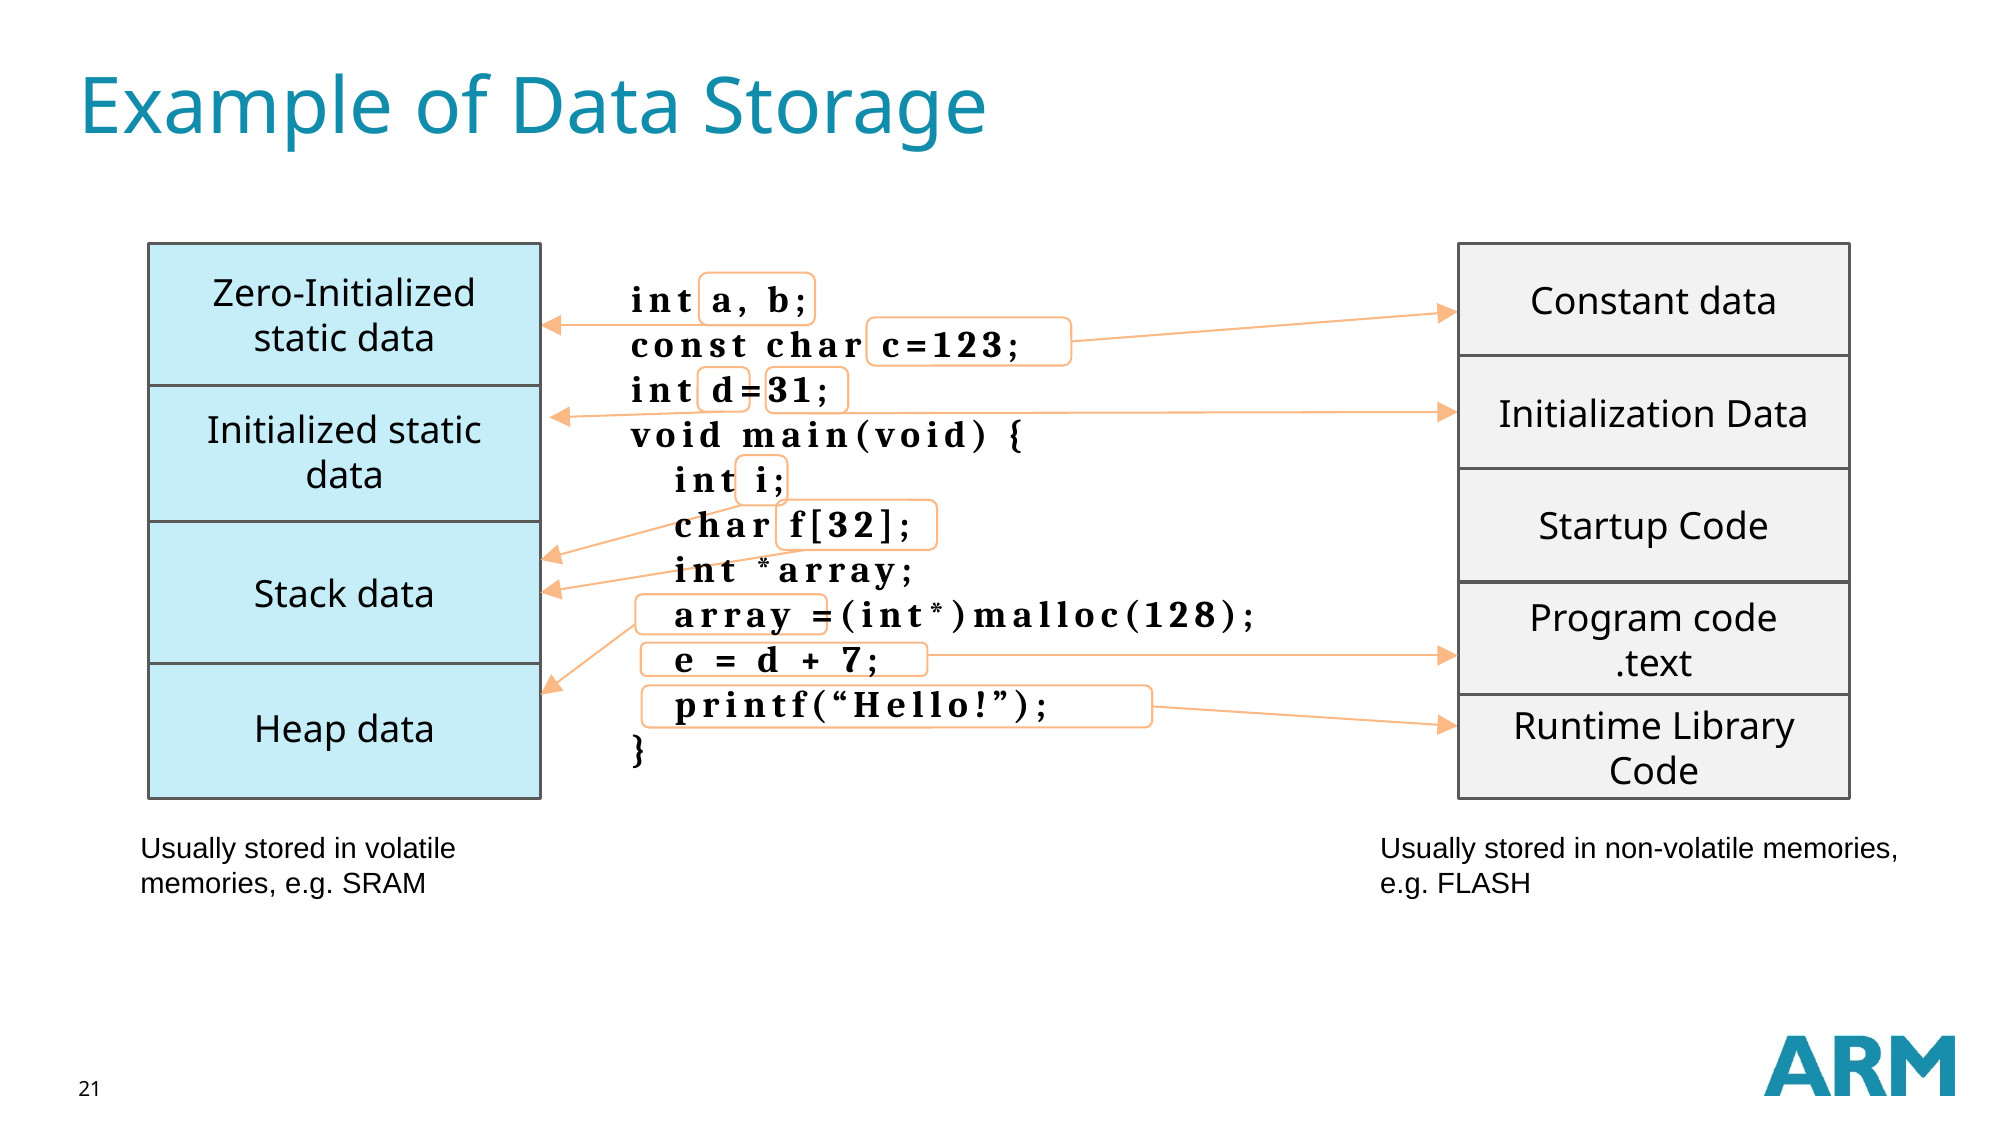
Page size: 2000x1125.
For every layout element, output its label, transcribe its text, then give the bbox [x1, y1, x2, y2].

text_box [540, 549, 806, 593]
text_box Usually stored in volatile memories, e.g. SRAM [125, 821, 610, 907]
picture [1763, 1035, 1955, 1096]
title Example of Data Storage [78, 55, 1910, 150]
text_box Usually stored in non-volatile memories, e.g. FLASH [1365, 822, 1921, 907]
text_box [1457, 242, 1851, 800]
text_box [540, 623, 636, 695]
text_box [540, 505, 741, 549]
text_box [549, 411, 724, 418]
text_box int a, b; const char c=123; int d=31; void main(void) { int i; char f[32]; int *array; array =(int*)malloc(128); e = d + 7; printf(“Hello!”); } [616, 267, 1338, 778]
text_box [148, 242, 541, 800]
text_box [1071, 311, 1450, 342]
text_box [1152, 706, 1450, 727]
